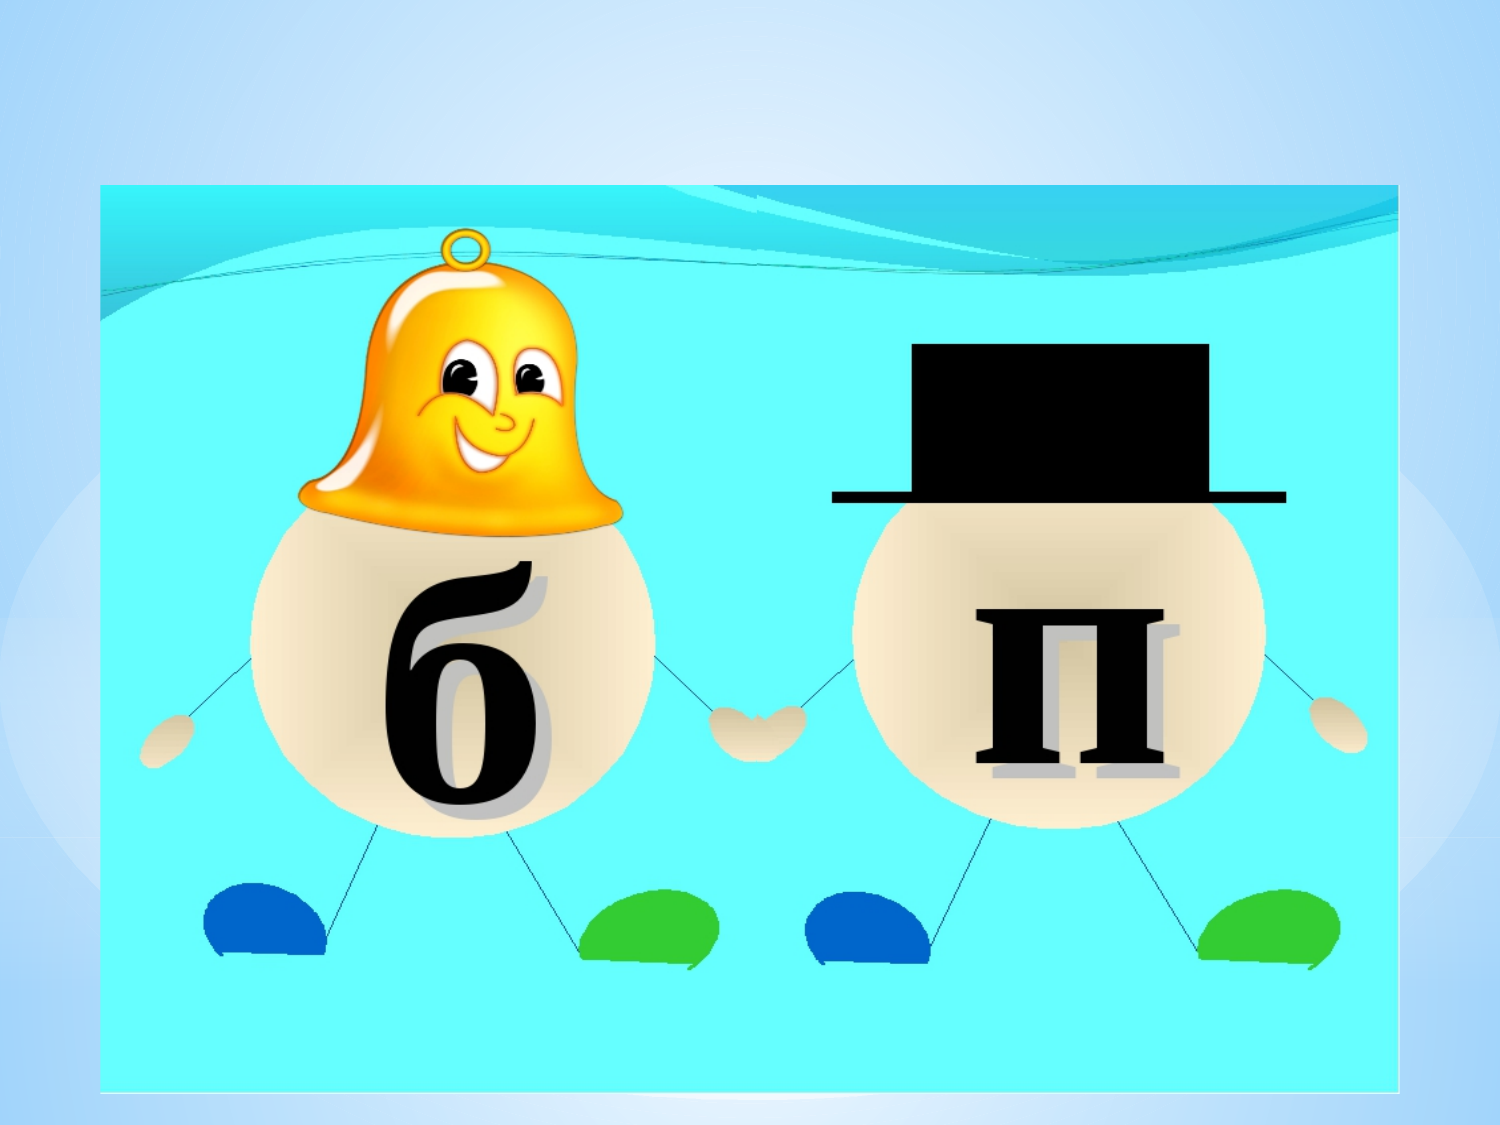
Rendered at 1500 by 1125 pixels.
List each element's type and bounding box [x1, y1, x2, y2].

picture [100, 184, 1400, 1095]
